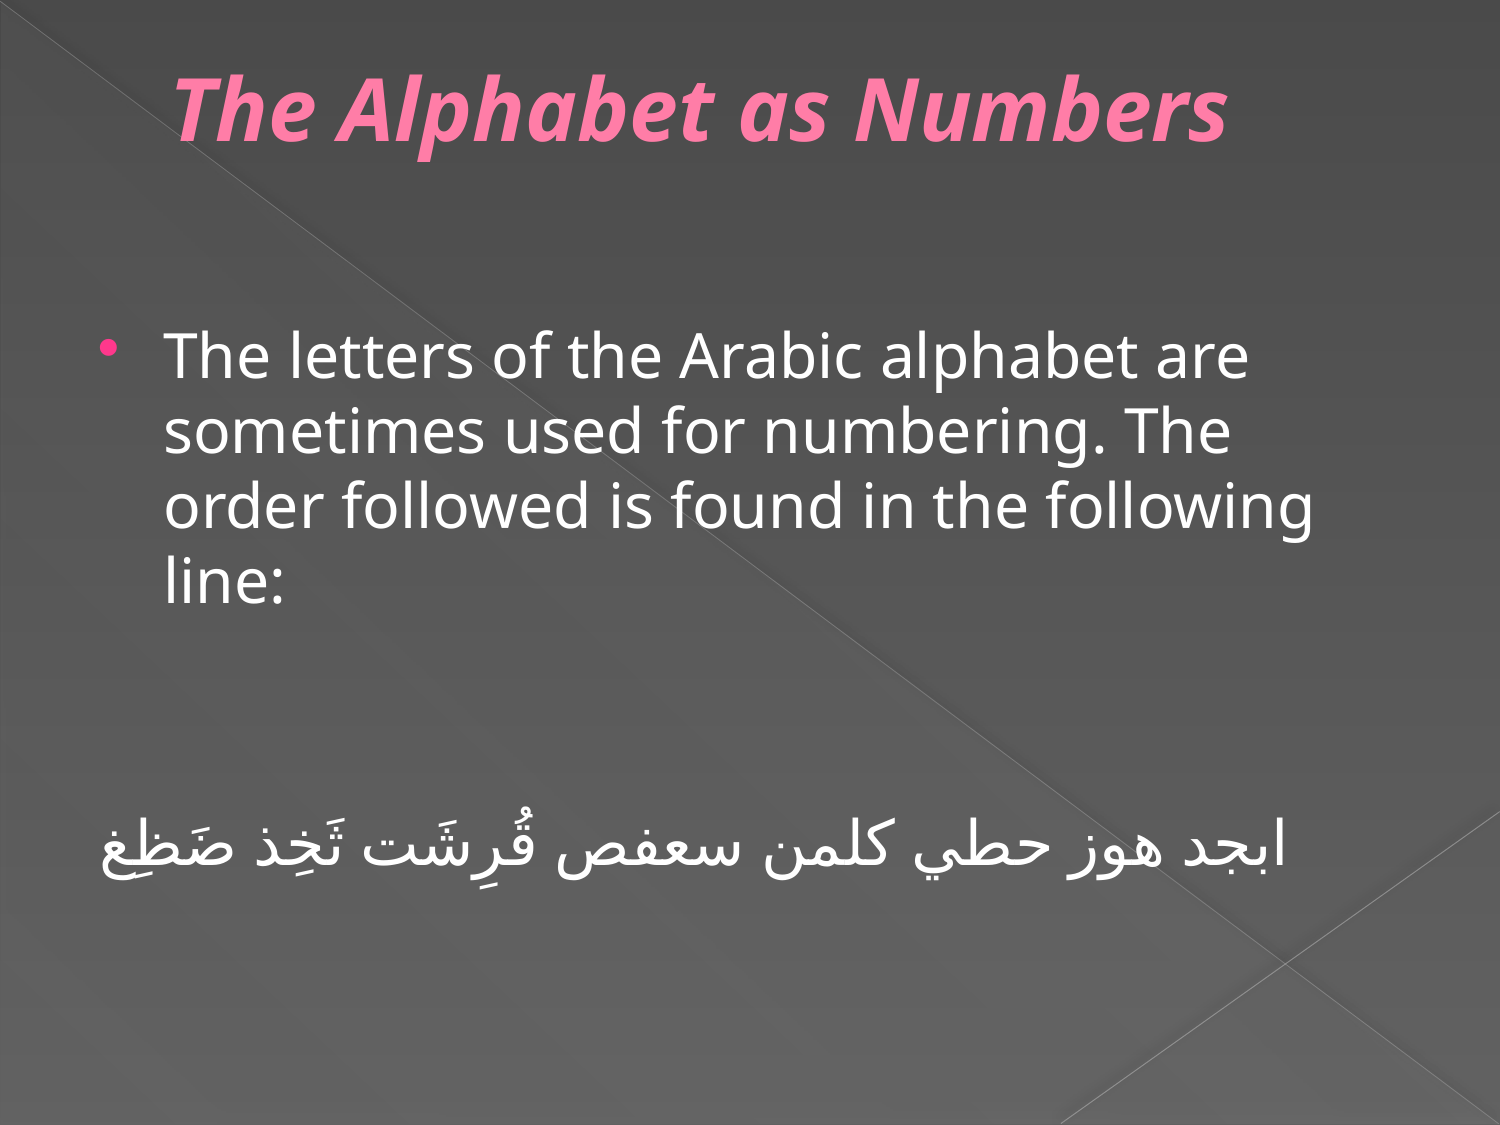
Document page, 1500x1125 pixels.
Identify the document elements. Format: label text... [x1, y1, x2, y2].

title The Alphabet as Numbers [75, 43, 1425, 274]
list The letters of the Arabic alphabet are sometimes used for numbering. The order followed is found in the following line: ابجد هوز حطي كلمن سعفص قُرِشَت ثَخِذ ضَظِغ [75, 308, 1425, 1059]
